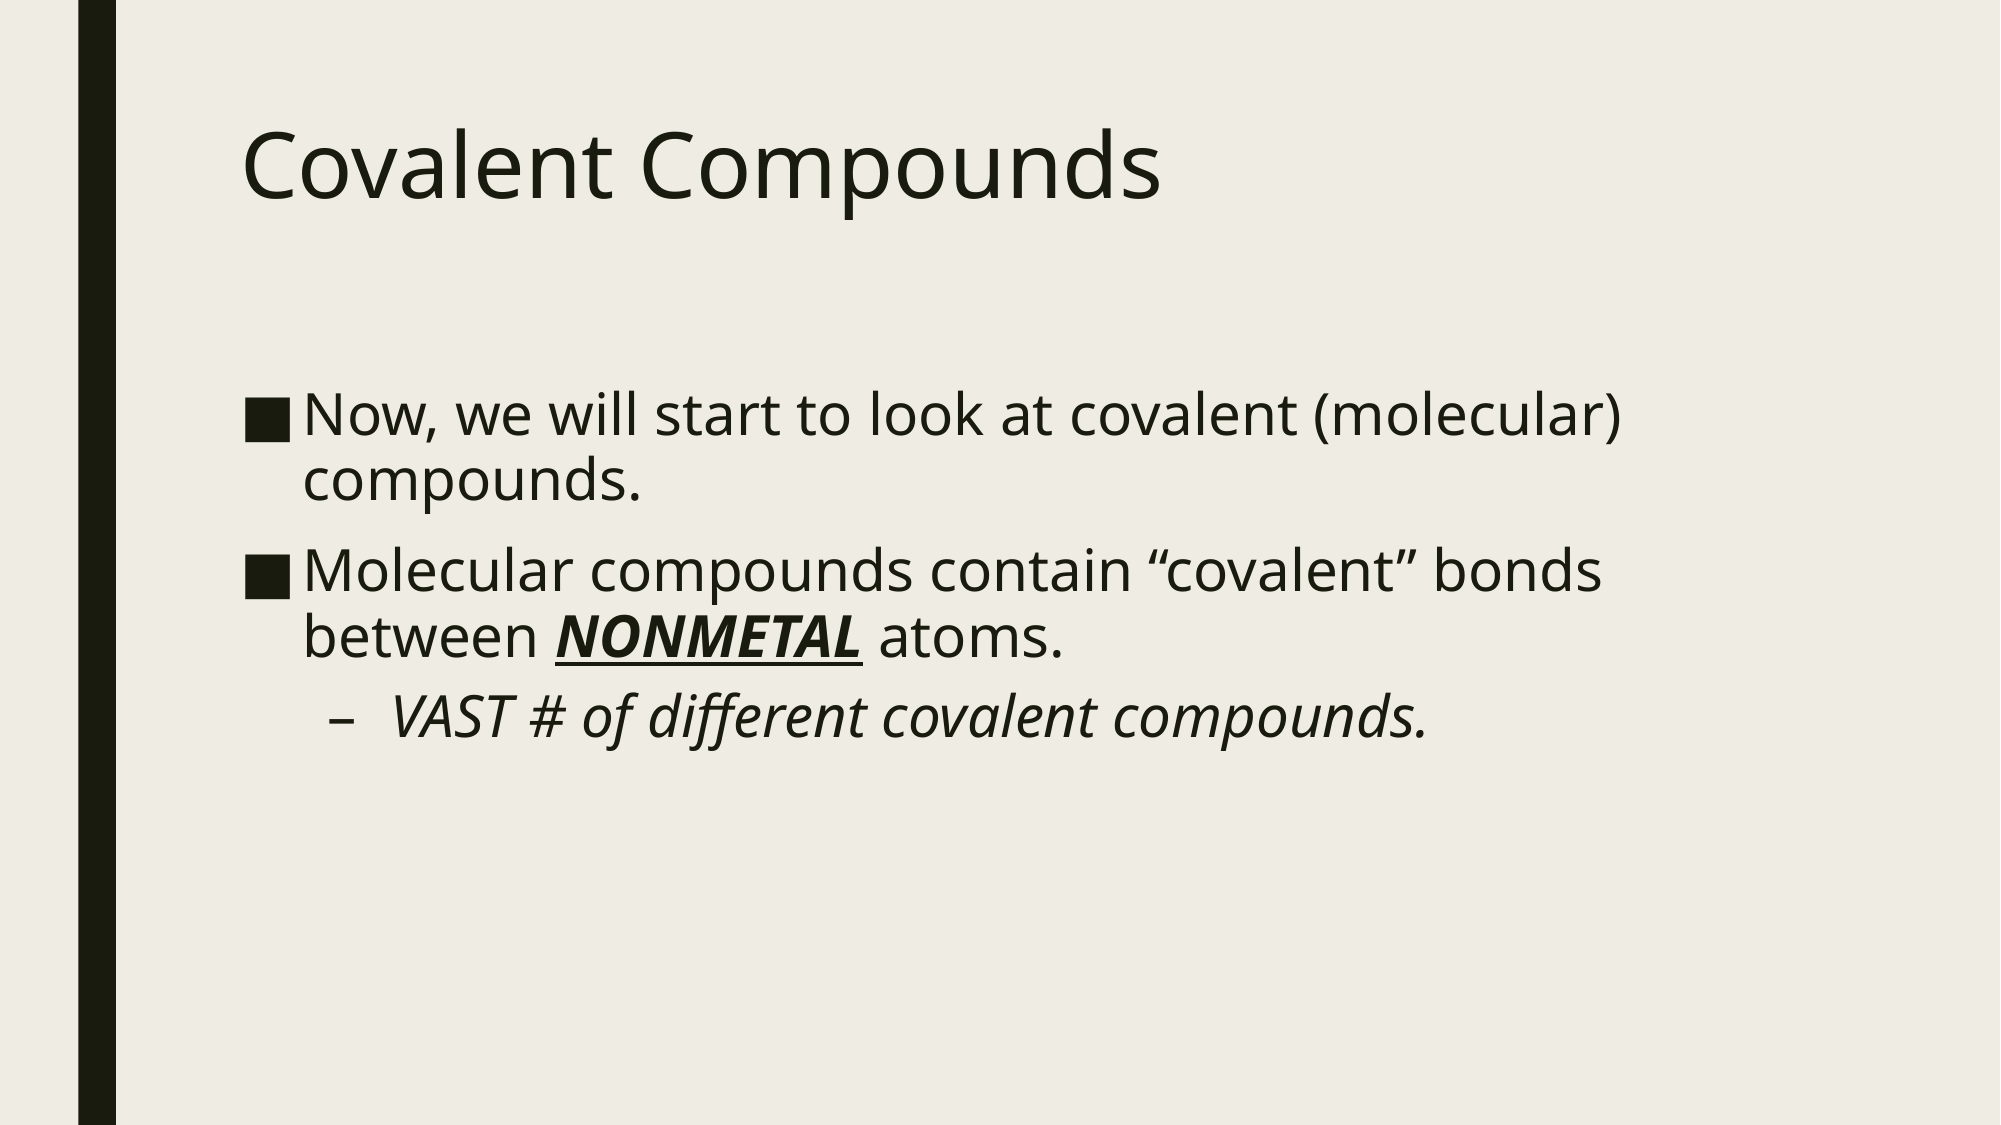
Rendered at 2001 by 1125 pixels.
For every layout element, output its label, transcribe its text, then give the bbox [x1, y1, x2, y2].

list Now, we will start to look at covalent (molecular) compounds. Molecular compounds contain “covalent” bonds between NONMETAL atoms. VAST # of different covalent compounds. [225, 375, 1800, 963]
title Covalent Compounds [225, 112, 1800, 357]
